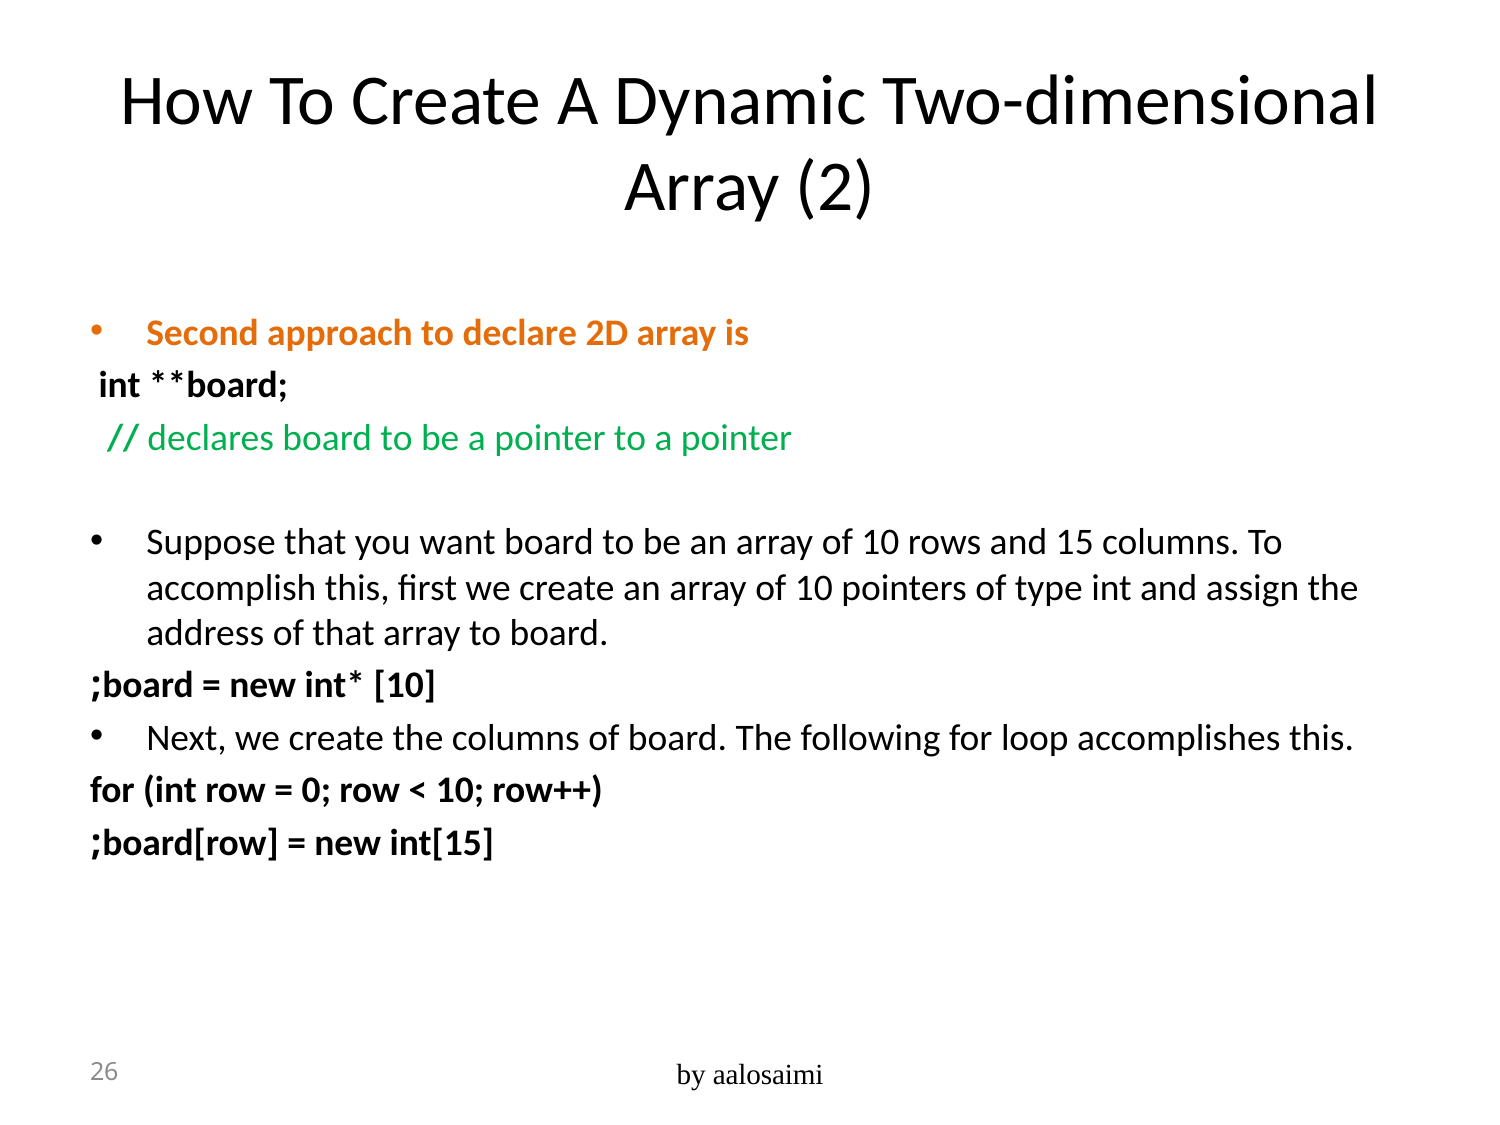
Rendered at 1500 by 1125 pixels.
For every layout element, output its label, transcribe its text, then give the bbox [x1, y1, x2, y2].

list Second approach to declare 2D array is int **board; // declares board to be a pointer to a pointer Suppose that you want board to be an array of 10 rows and 15 columns. To accomplish this, first we create an array of 10 pointers of type int and assign the address of that array to board. board = new int* [10]; Next, we create the columns of board. The following for loop accomplishes this. for (int row = 0; row < 10; row++) board[row] = new int[15]; [75, 299, 1425, 1010]
slide_number 26 [75, 1042, 425, 1103]
footer by aalosaimi [512, 1042, 988, 1103]
title How To Create A Dynamic Two-dimensional Array (2) [75, 45, 1425, 233]
